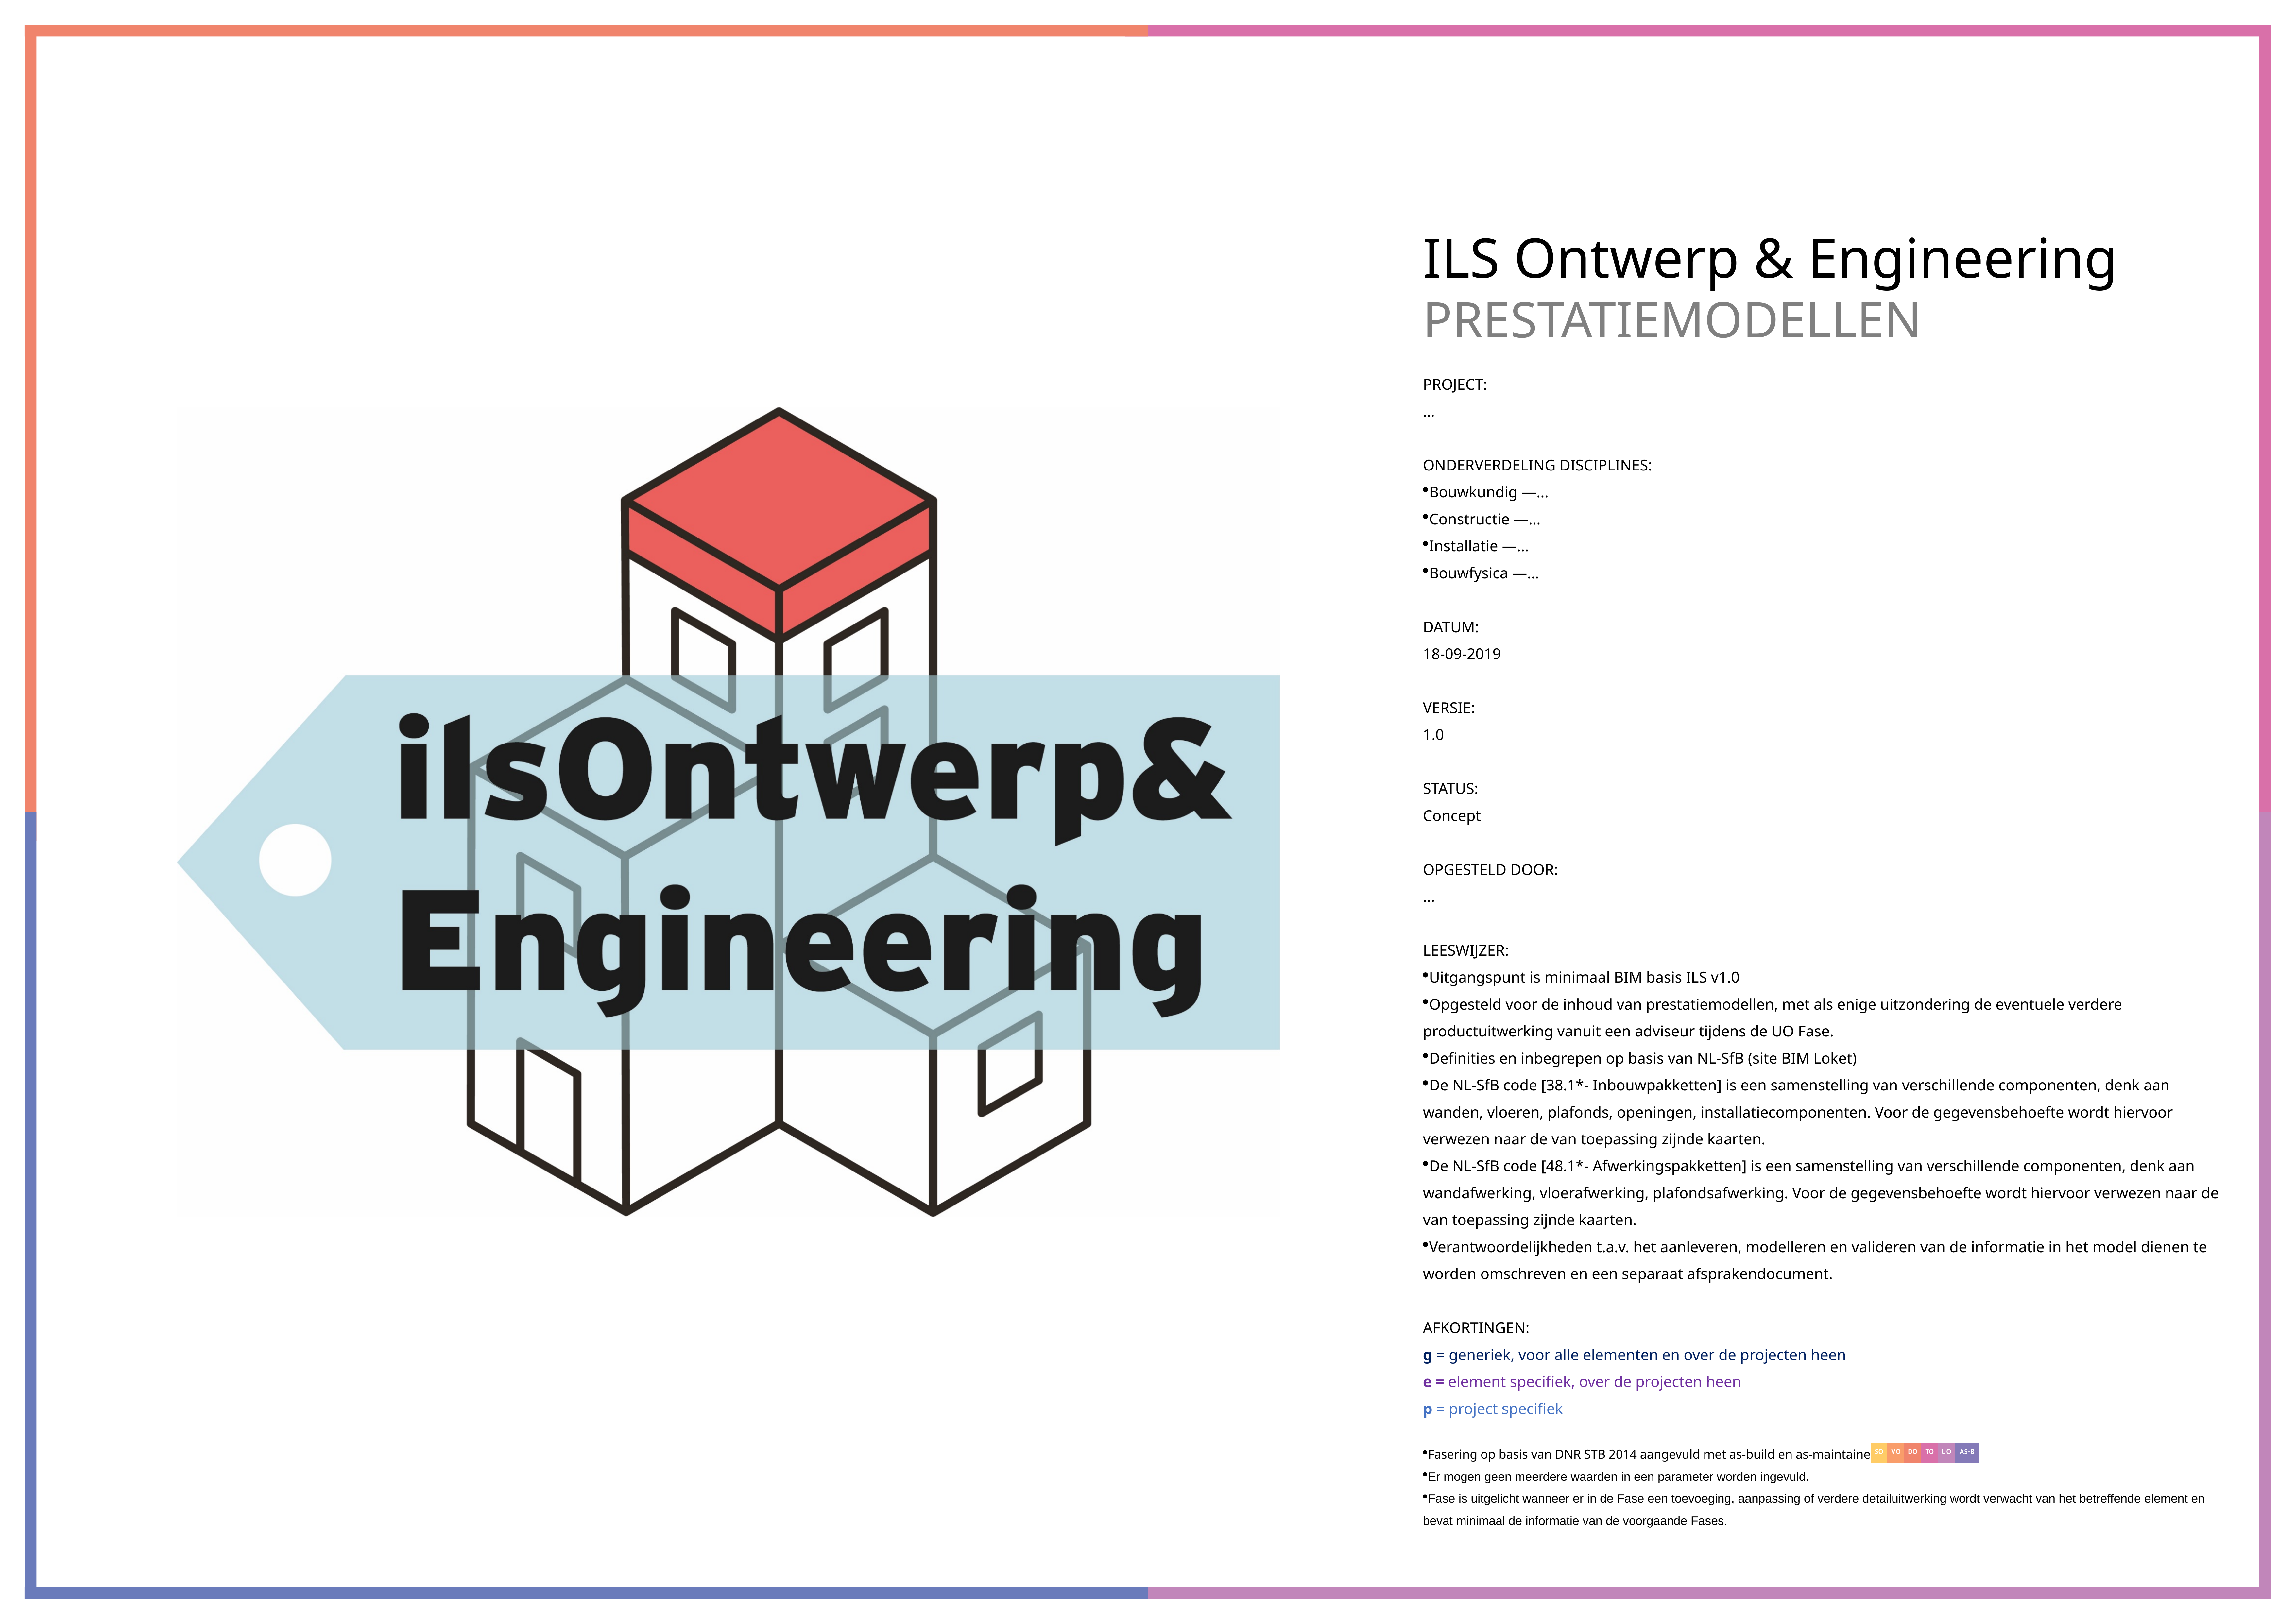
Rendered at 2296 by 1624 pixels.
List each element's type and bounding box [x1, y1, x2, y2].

picture [177, 407, 1280, 1217]
text_box [1870, 1443, 1979, 1463]
text_box [24, 24, 2271, 1599]
